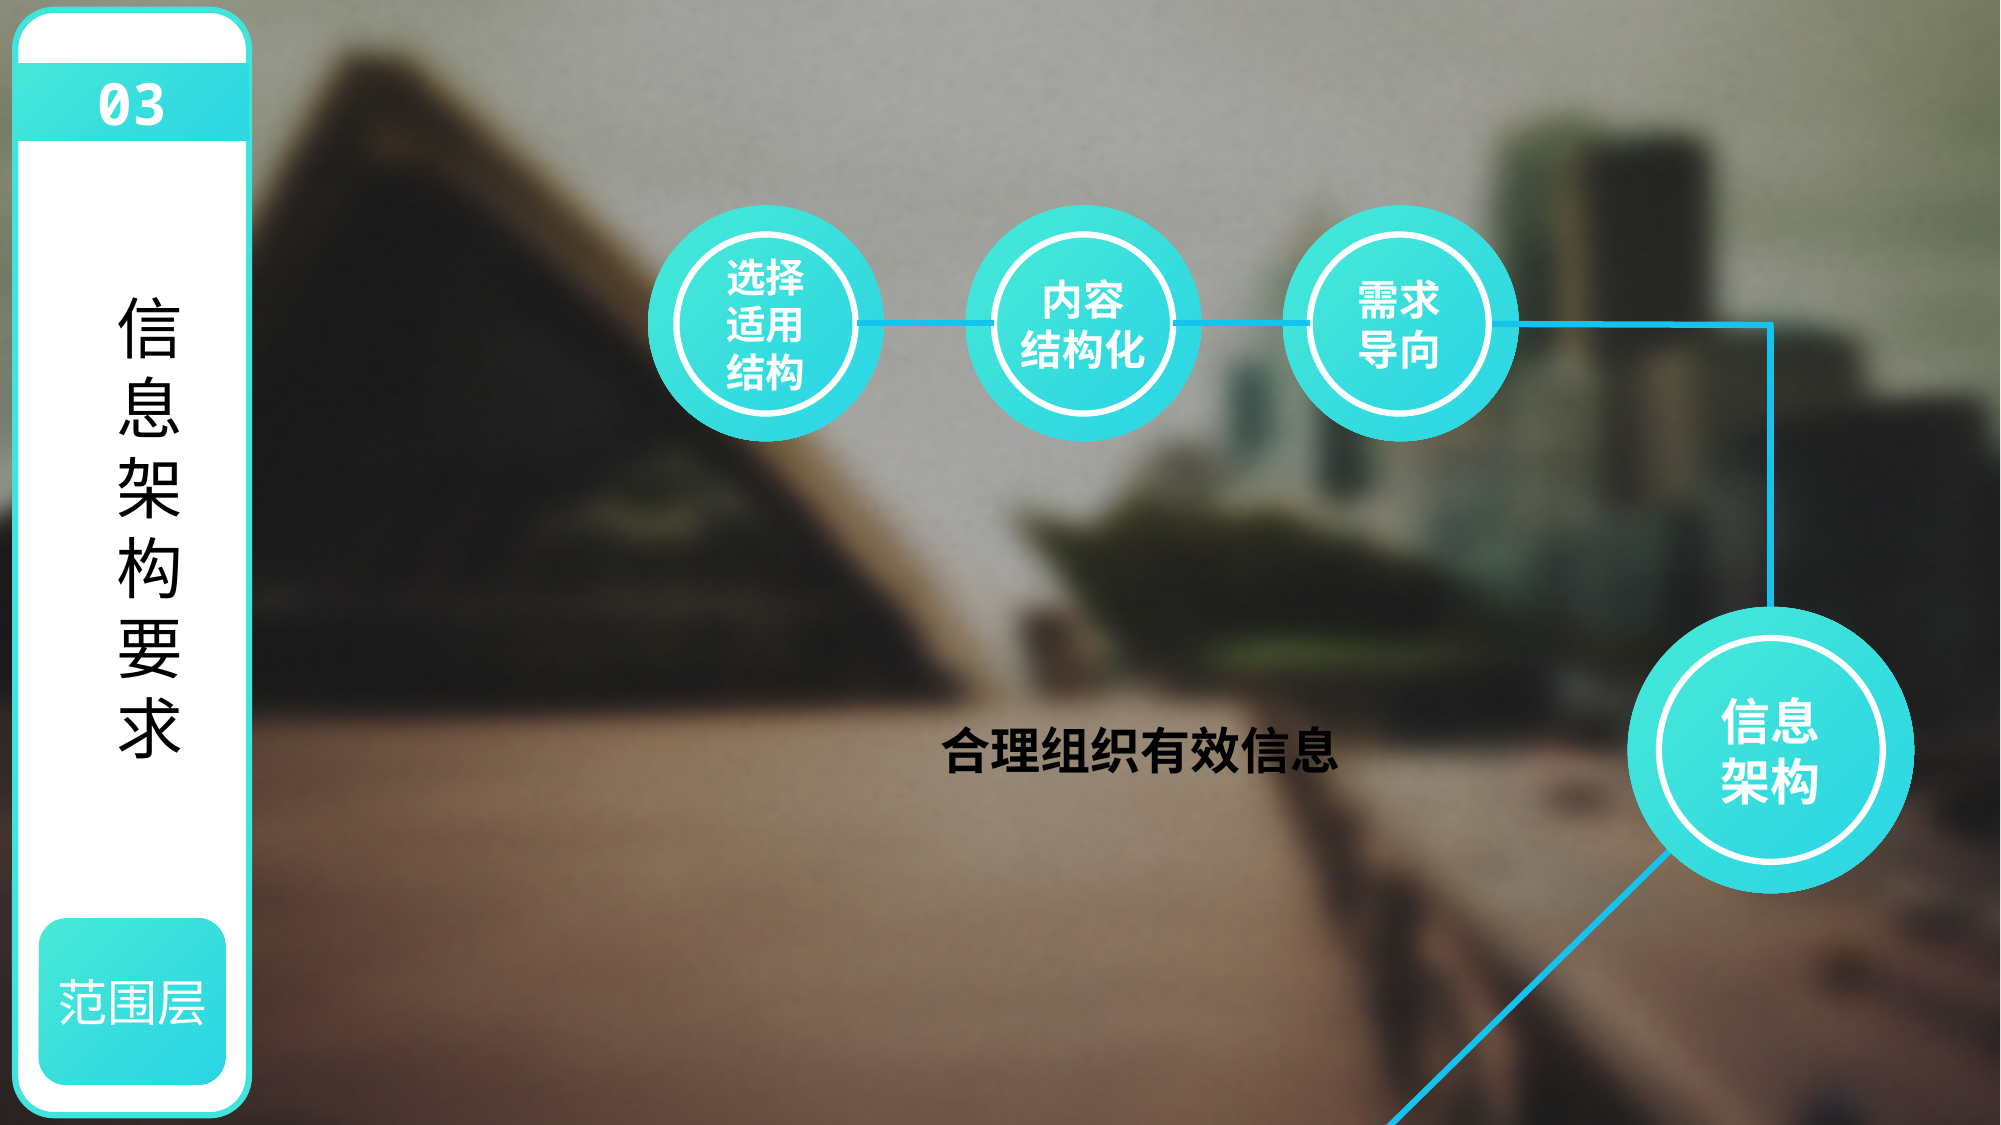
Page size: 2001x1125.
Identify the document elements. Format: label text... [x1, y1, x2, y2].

text_box [1281, 326, 1520, 443]
text_box [14, 142, 250, 1117]
text_box [1626, 605, 1770, 829]
text_box [1014, 233, 1154, 266]
text_box 选择适用结构 [675, 233, 857, 415]
text_box 需求导向 [1308, 233, 1490, 415]
text_box [1014, 382, 1154, 415]
text_box 信息架构要求 [101, 279, 161, 774]
text_box [1281, 204, 1520, 320]
text_box [646, 204, 885, 443]
text_box 信息架构 [1657, 636, 1884, 863]
text_box 合理组织有效信息 [707, 708, 1574, 791]
text_box [1692, 605, 1916, 895]
text_box [964, 204, 1203, 320]
text_box 内容 结构化 [987, 266, 1180, 382]
text_box [14, 8, 250, 63]
text_box 03 [14, 63, 250, 142]
text_box [37, 917, 227, 1086]
text_box 范围层 [39, 963, 225, 1039]
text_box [1373, 829, 1692, 1125]
text_box [964, 326, 1203, 443]
